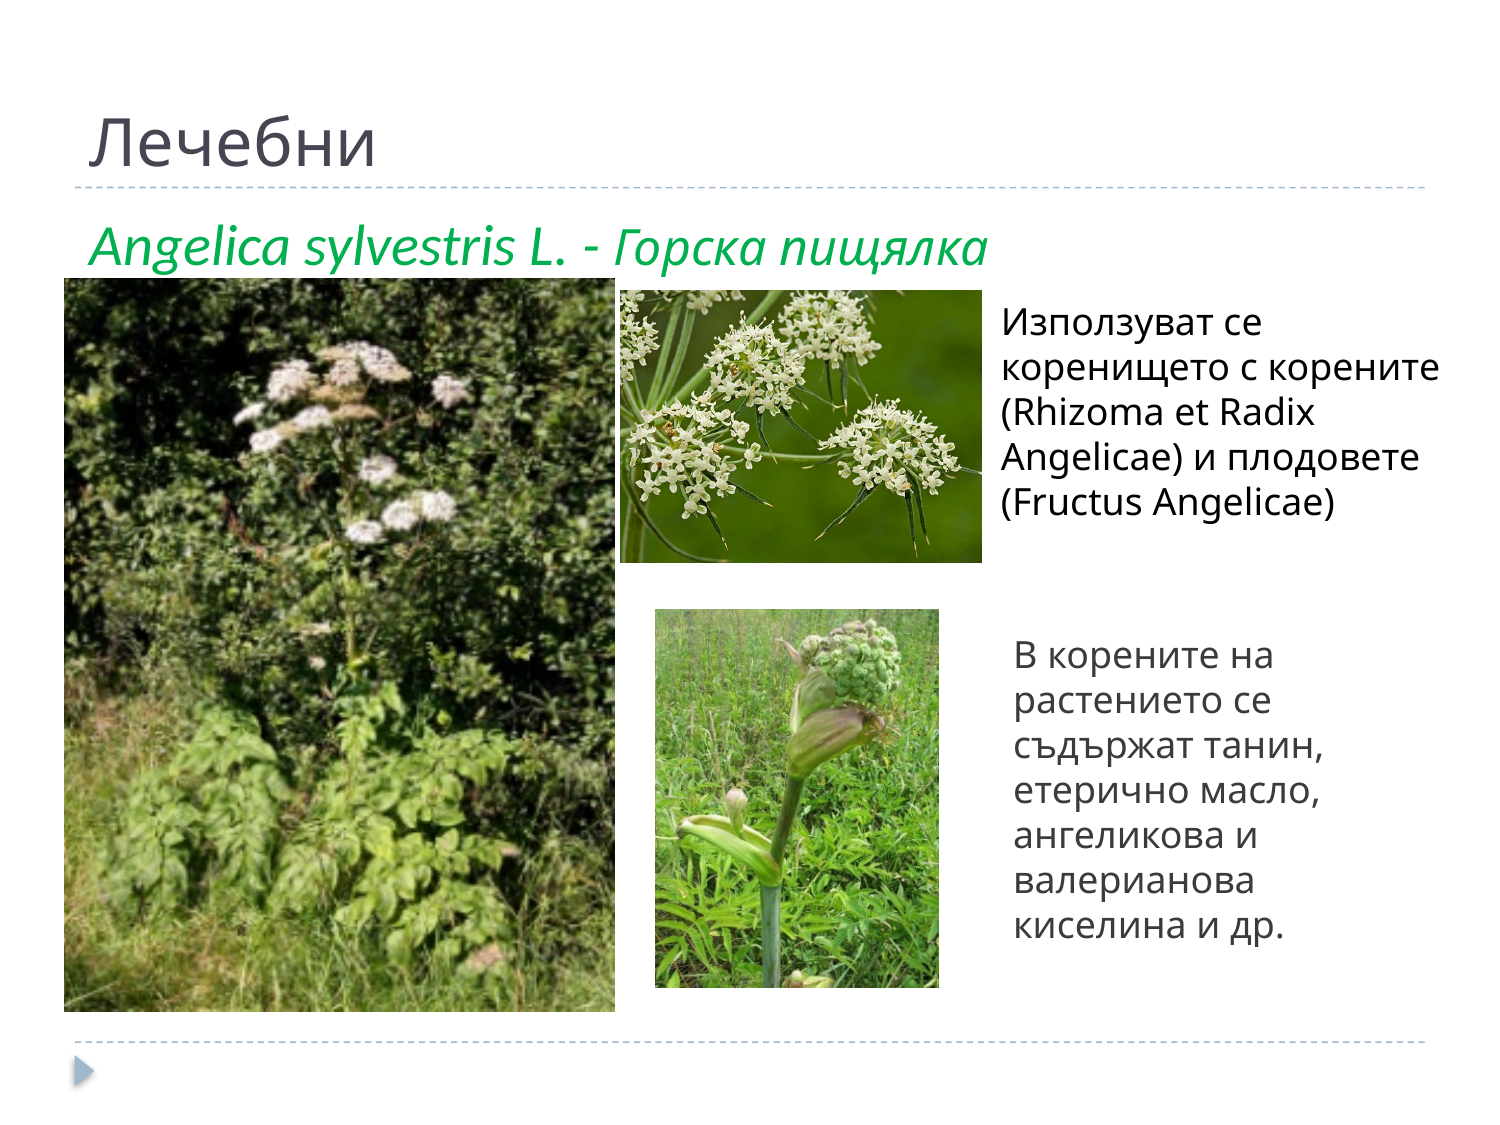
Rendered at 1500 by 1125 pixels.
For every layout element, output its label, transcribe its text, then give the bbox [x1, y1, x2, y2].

list Angelica sylvestris L. - Горска пищялка [75, 200, 1425, 294]
list Angelica sylvestris L. - Горска пищялка [621, 573, 1425, 1010]
title Лечебни [75, 24, 1425, 188]
text_box В корените на растението се съдържат танин, етерично масло, ангеликова и валерианова киселина и др. [998, 623, 1400, 954]
picture [619, 290, 983, 563]
picture [655, 609, 940, 988]
picture [64, 278, 615, 1012]
text_box Използуват се коренището с корените (Rhizoma et Radix Angelicae) и плодовете (Fructus Angelicae) [986, 290, 1477, 621]
